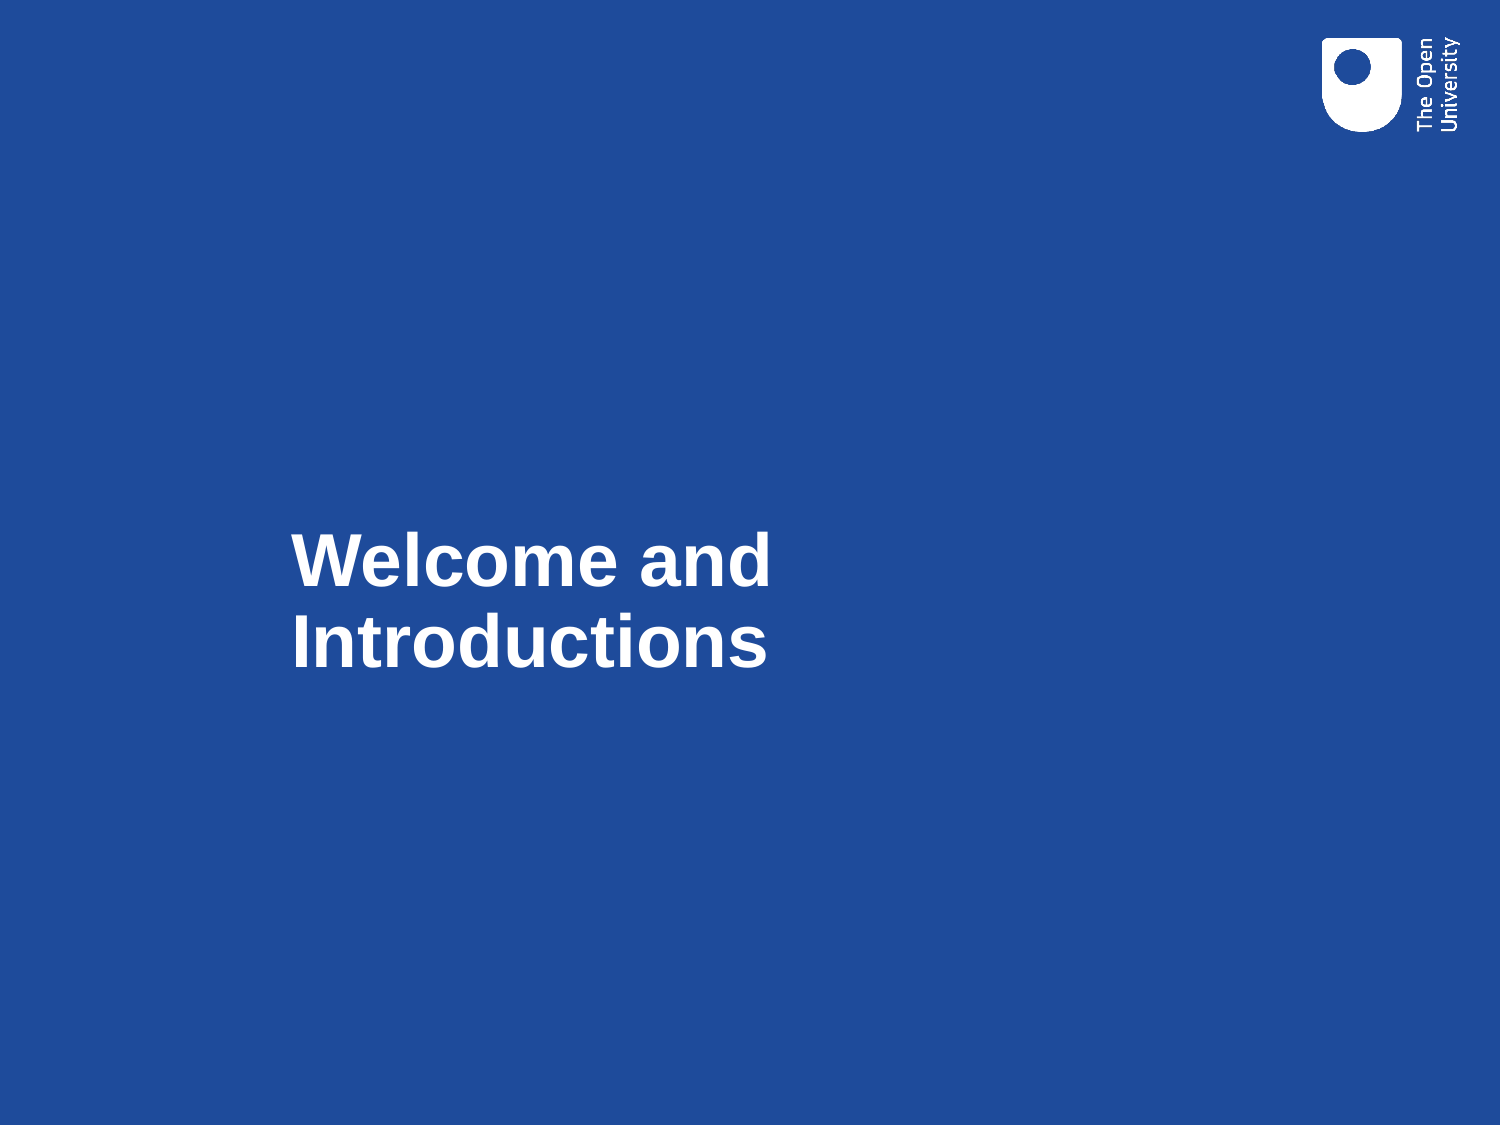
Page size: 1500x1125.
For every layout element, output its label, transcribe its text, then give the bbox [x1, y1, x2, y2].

title Welcome and Introductions [291, 521, 1177, 686]
picture [1322, 37, 1460, 132]
